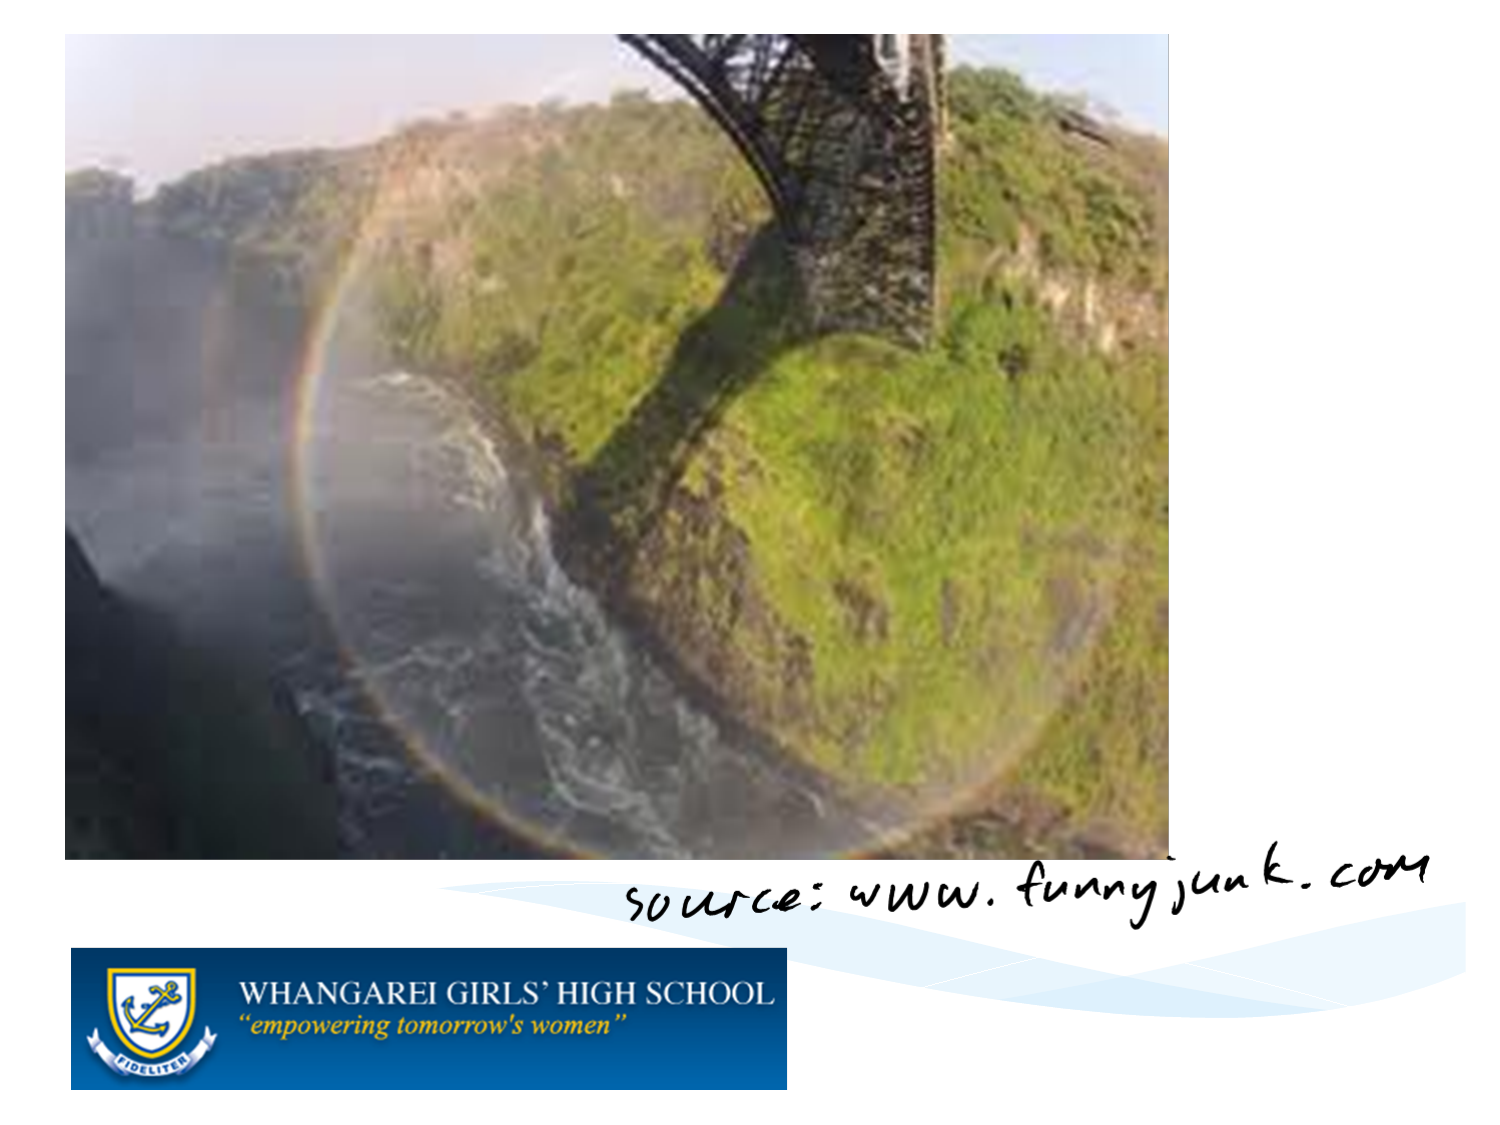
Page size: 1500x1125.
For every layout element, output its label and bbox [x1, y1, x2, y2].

picture [65, 34, 1435, 1091]
